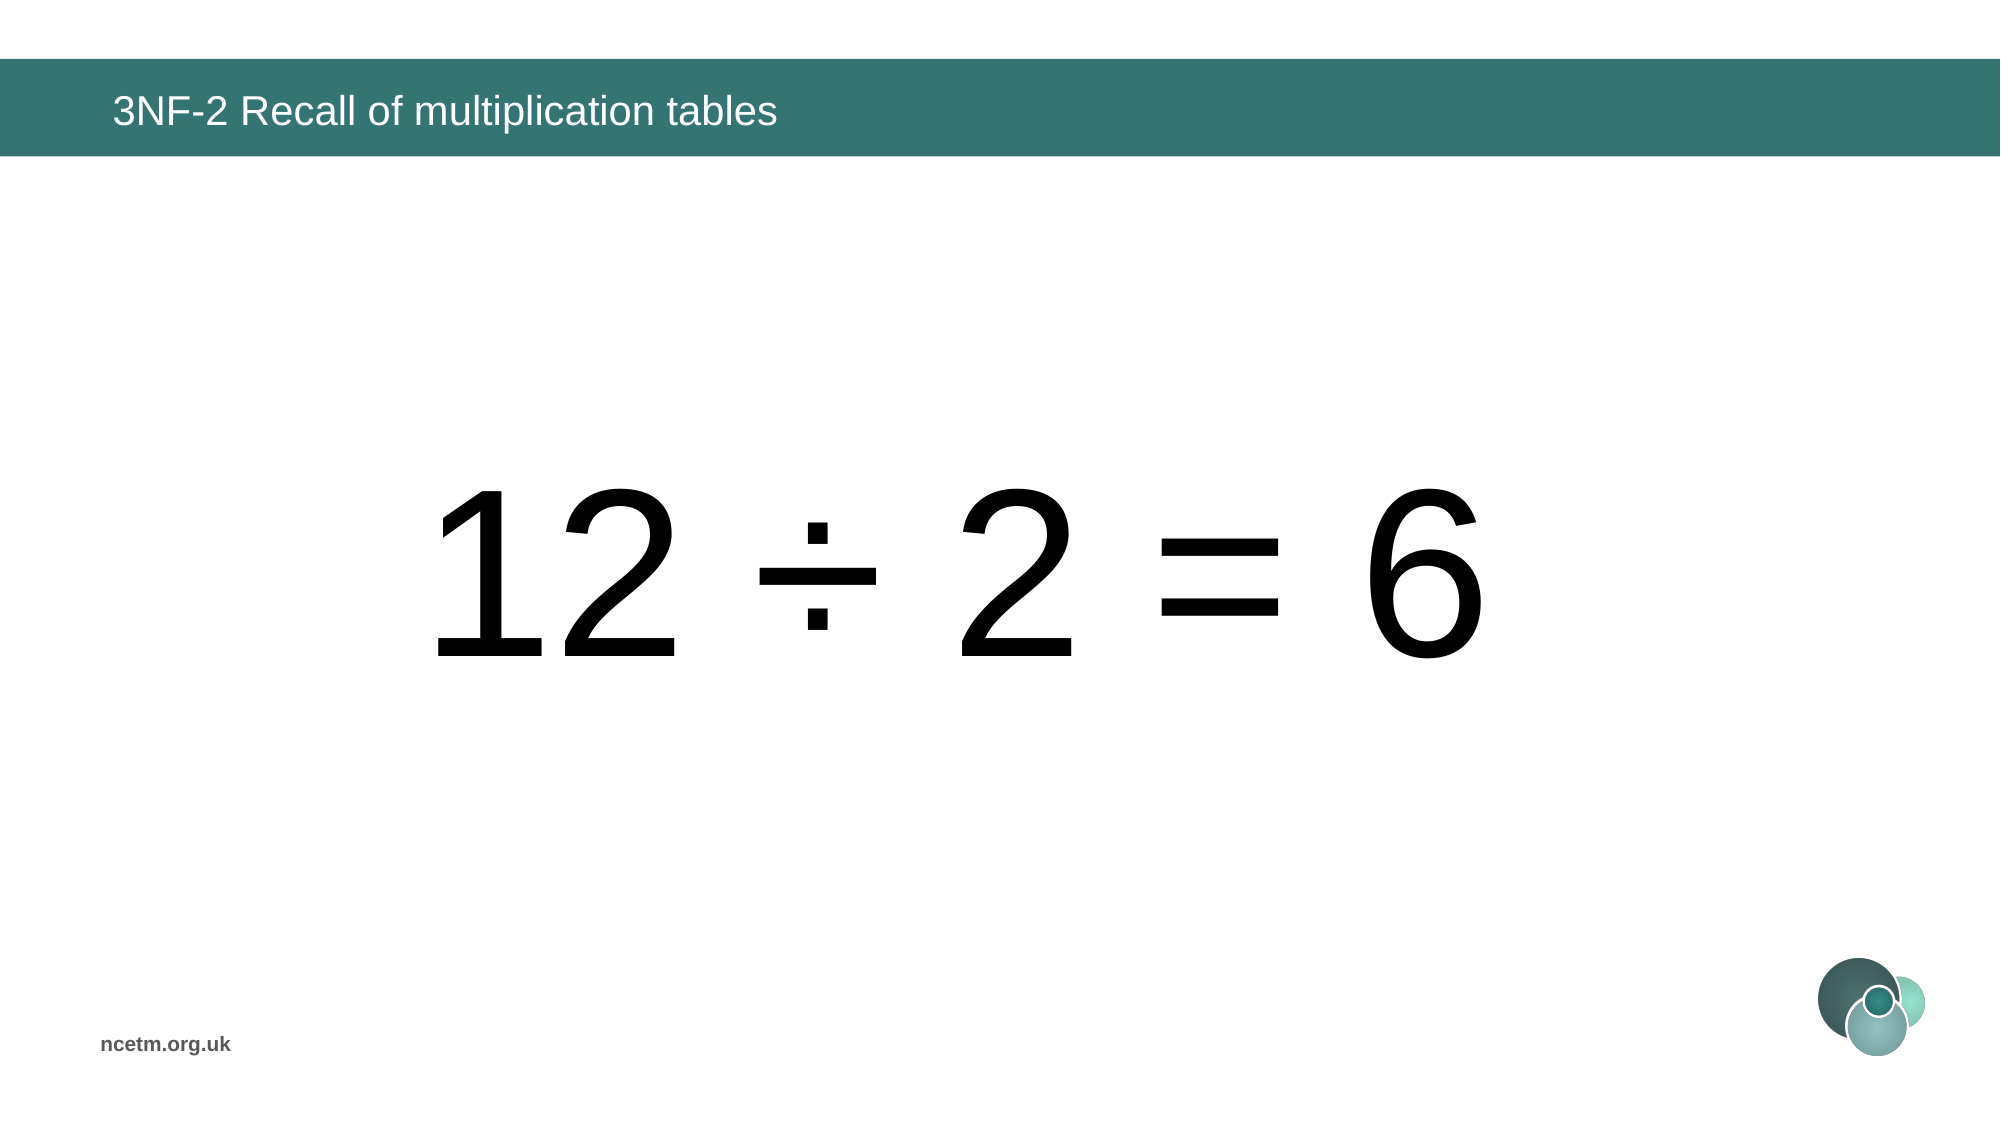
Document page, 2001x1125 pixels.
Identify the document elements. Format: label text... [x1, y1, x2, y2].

title 3NF-2 Recall of multiplication tables [97, 76, 1945, 147]
text_box 12 ÷ 2 = [405, 409, 1344, 712]
picture [1818, 958, 1925, 1056]
text_box 6 [1344, 409, 1508, 712]
